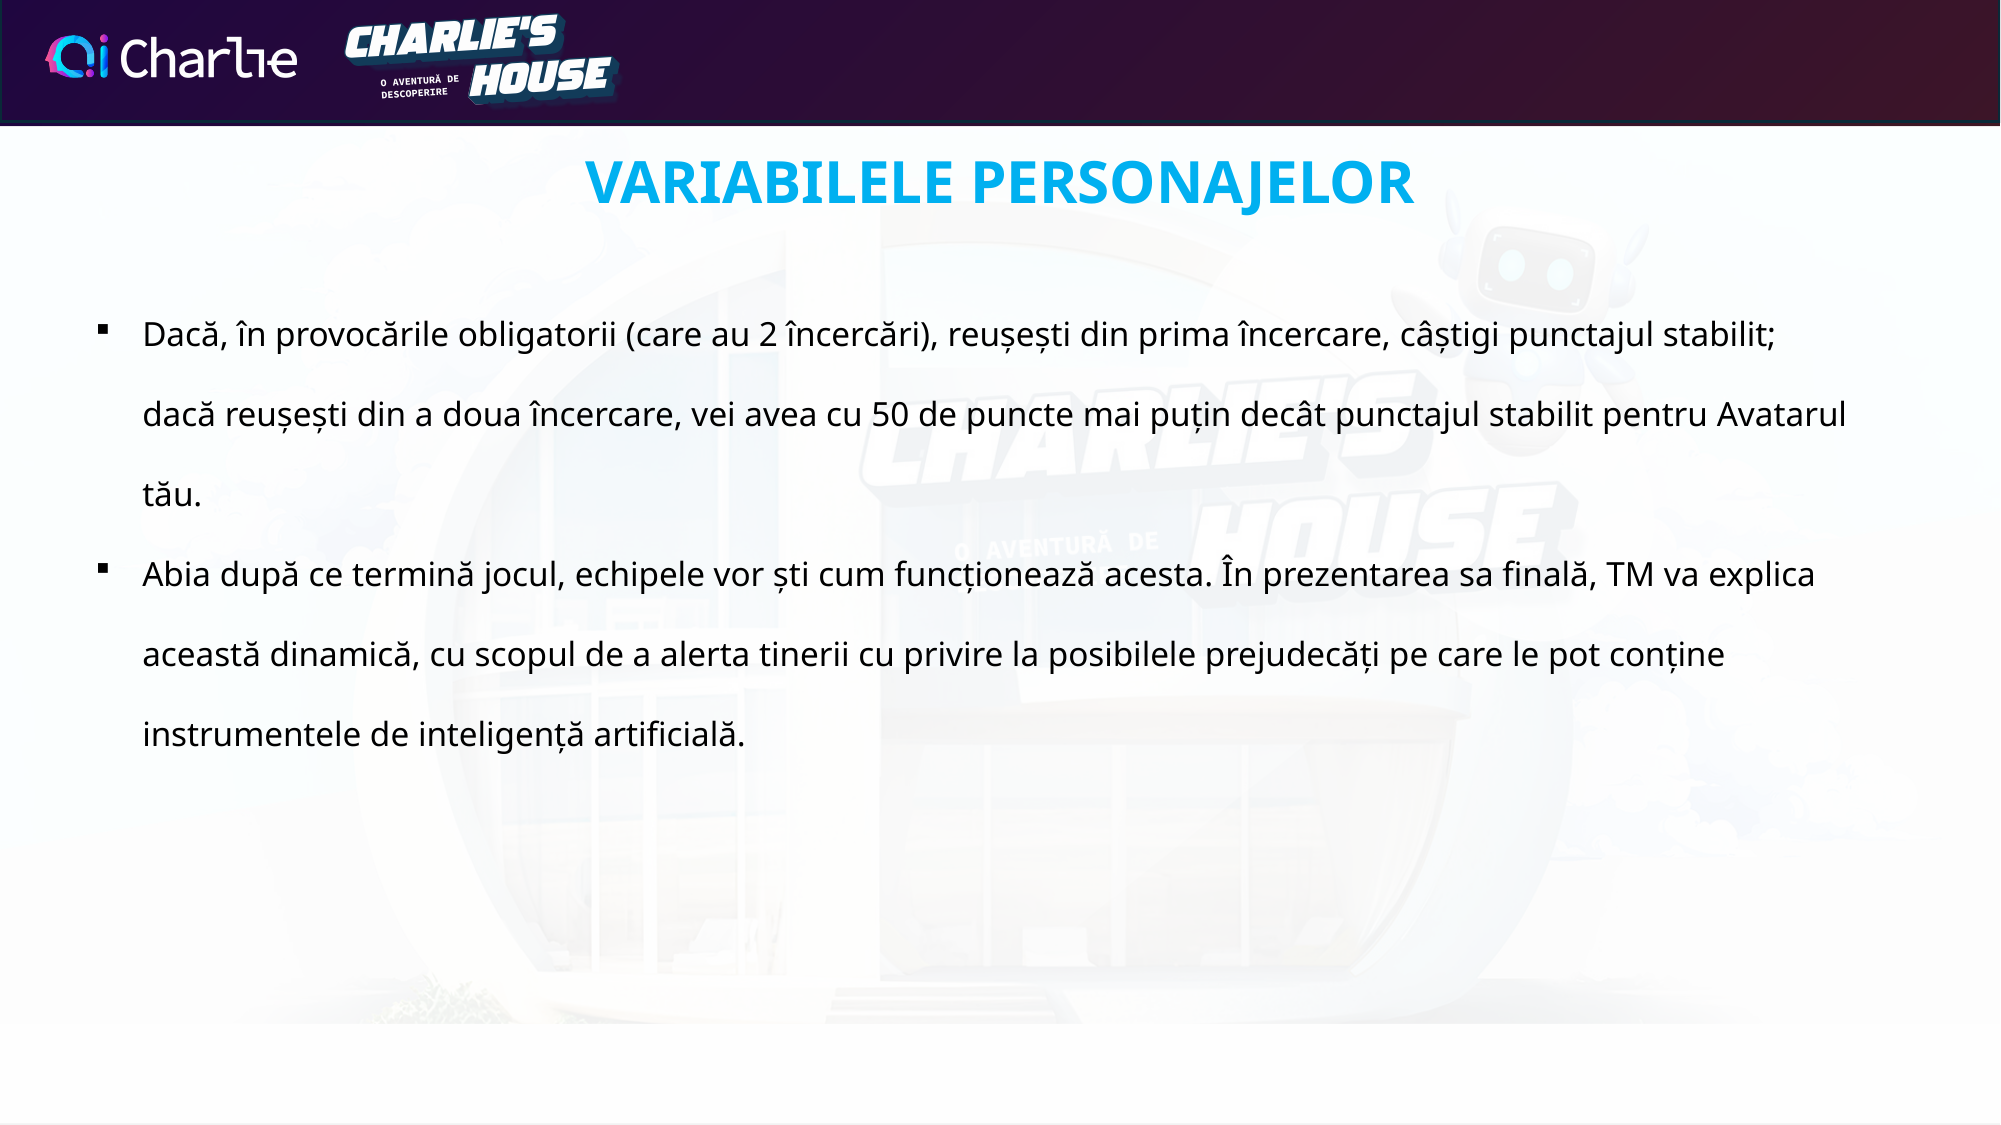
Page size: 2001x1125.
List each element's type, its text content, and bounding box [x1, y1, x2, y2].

picture [344, 13, 625, 112]
text_box Dacă, în provocările obligatorii (care au 2 încercări), reușești din prima încercare, câștigi punctajul stabilit; dacă reușești din a doua încercare, vei avea cu 50 de puncte mai puțin decât punctajul stabilit pentru Avatarul tău. Abia după ce termină jocul, echipele vor ști cum funcționează acesta. În prezentarea sa finală, TM va explica această dinamică, cu scopul de a alerta tinerii cu privire la posibilele prejudecăți pe care le pot conține instrumentele de inteligență artificială. [80, 266, 1871, 760]
picture [45, 34, 297, 78]
text_box VARIABILELE PERSONAJELOR [0, 137, 2000, 223]
